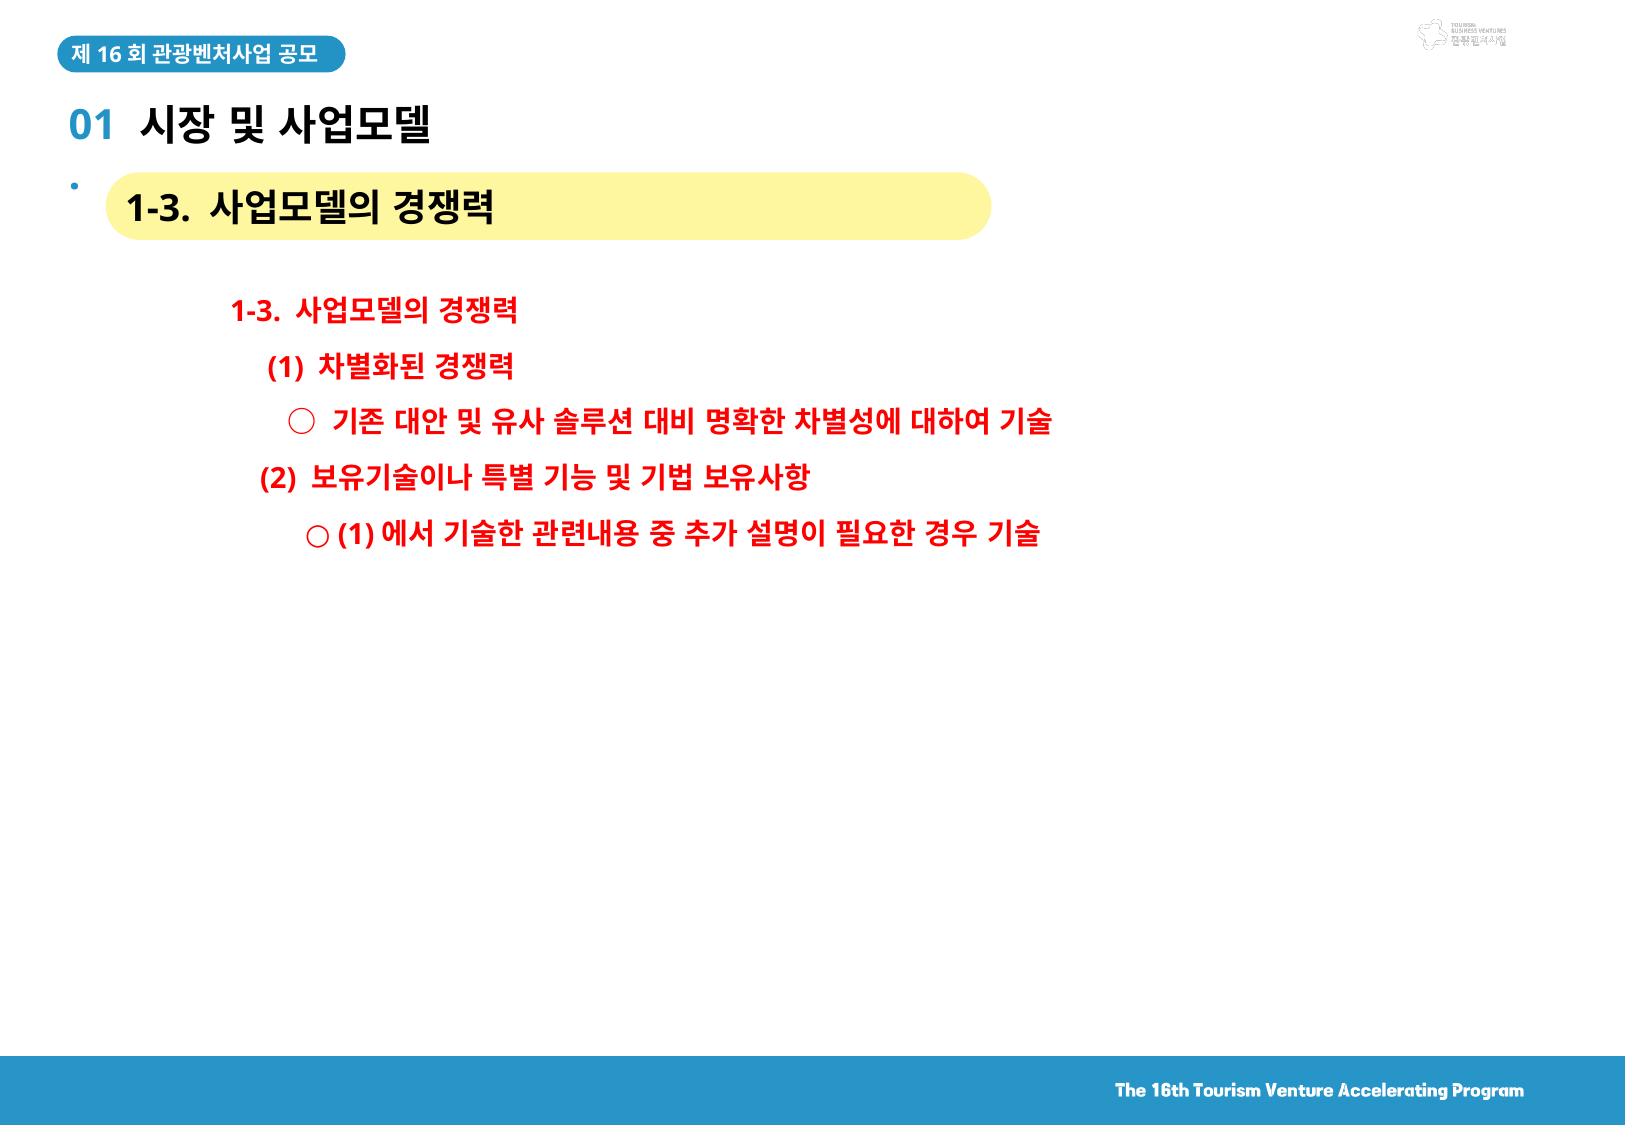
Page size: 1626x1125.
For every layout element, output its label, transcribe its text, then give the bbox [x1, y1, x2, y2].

picture [887, 1082, 1524, 1103]
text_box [1417, 19, 1506, 50]
text_box 제16회 관광벤처사업 공모 [56, 34, 347, 74]
text_box 1-3. 사업모델의 경쟁력 (1) 차별화된 경쟁력 ○ 기존 대안 및 유사 솔루션 대비 명확한 차별성에 대하여 기술 (2) 보유기술이나 특별 기능 및 기법 보유사항 ○ (1)에서 기술한 관련내용 중 추가 설명이 필요한 경우 기술 [215, 263, 1288, 558]
text_box 시장 및 사업모델 [139, 98, 784, 149]
text_box 01. [68, 98, 122, 199]
text_box 1-3. 사업모델의 경쟁력 [104, 171, 993, 241]
